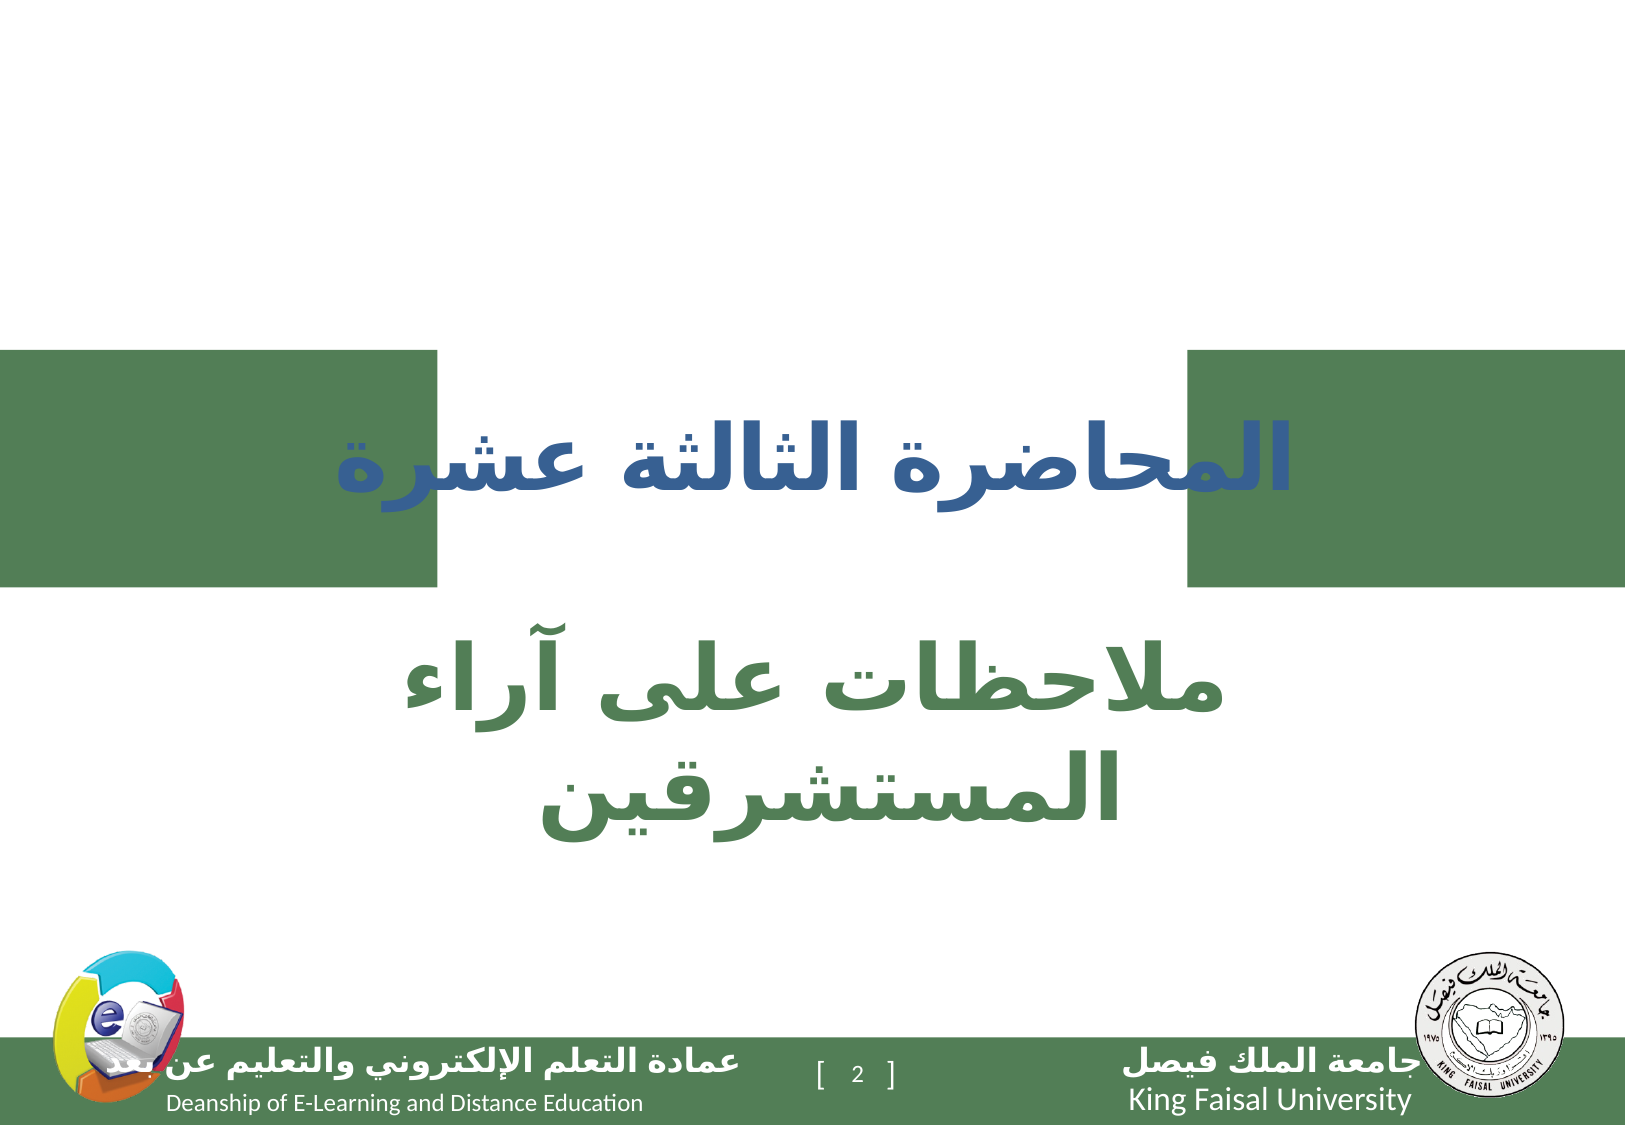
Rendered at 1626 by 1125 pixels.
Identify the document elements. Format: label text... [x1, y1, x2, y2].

picture [1412, 949, 1567, 1100]
title المحاضرة الثالثة عشرة ملاحظات على آراء المستشرقين [124, 349, 1507, 888]
picture [170, 1097, 178, 1104]
picture [50, 949, 188, 1104]
slide_number 2 [800, 1042, 880, 1103]
